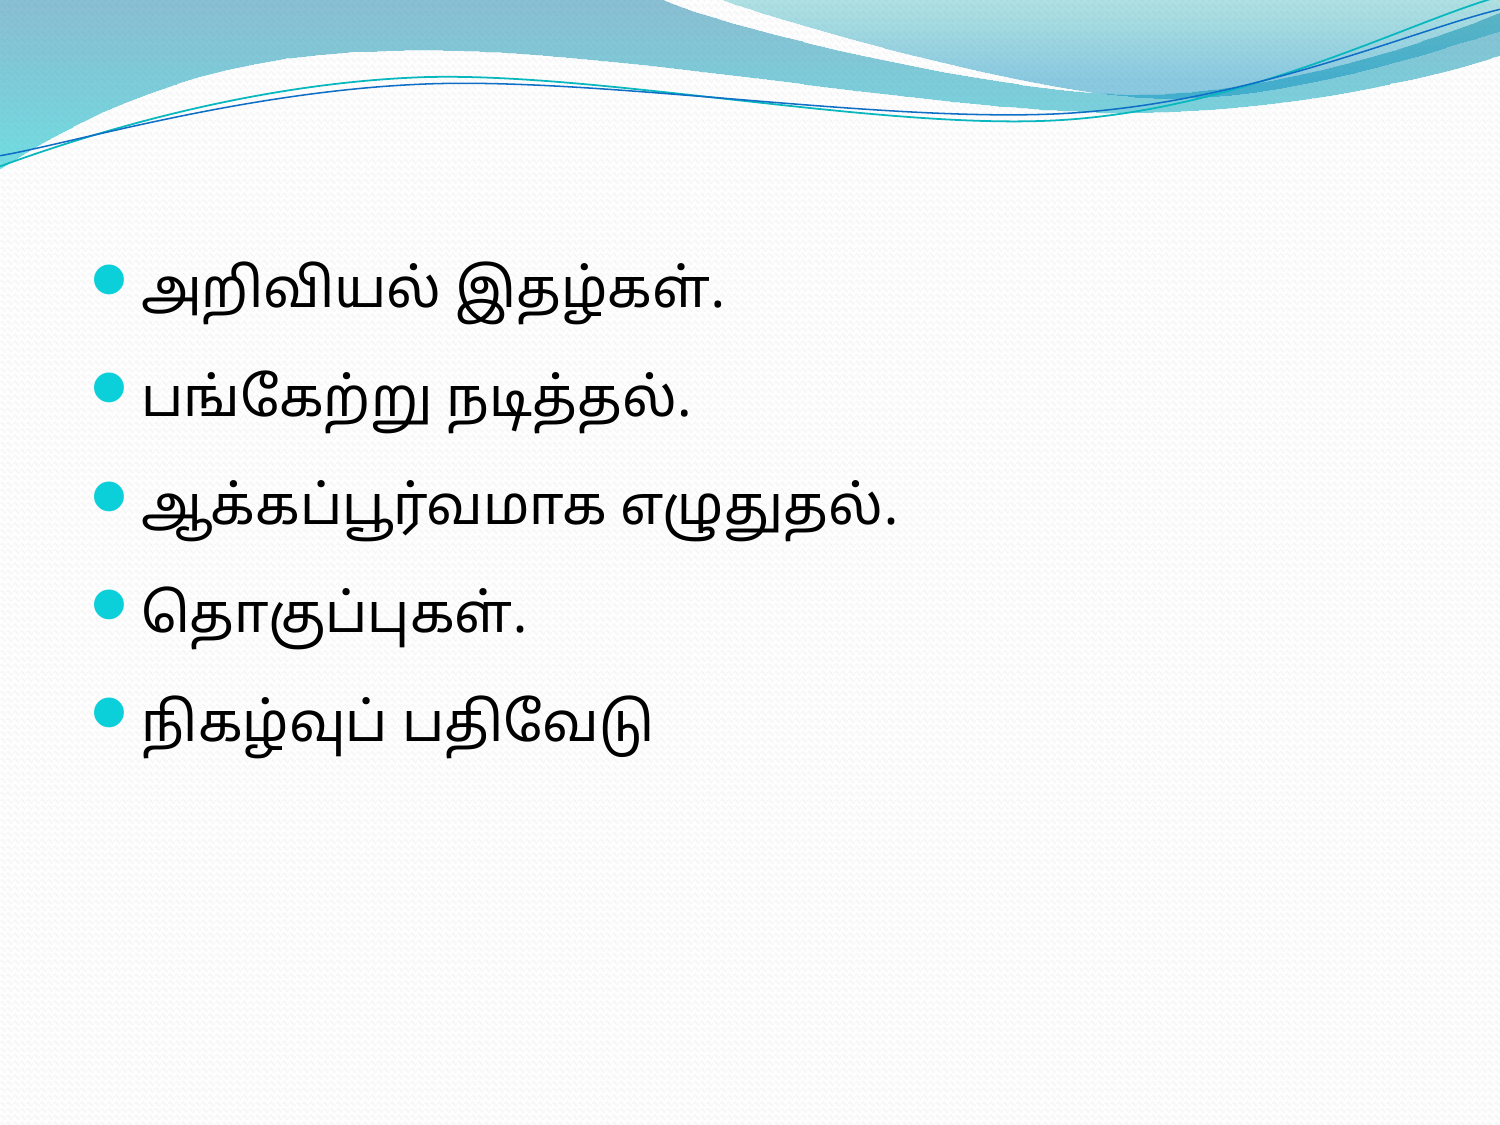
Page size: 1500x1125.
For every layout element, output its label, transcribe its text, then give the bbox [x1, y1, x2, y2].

list அறிவியல் இதழ்கள். பங்கேற்று நடித்தல். ஆக்கப்பூர்வமாக எழுதுதல். தொகுப்புகள். நிகழ்வுப் பதிவேடு [75, 137, 1425, 1050]
